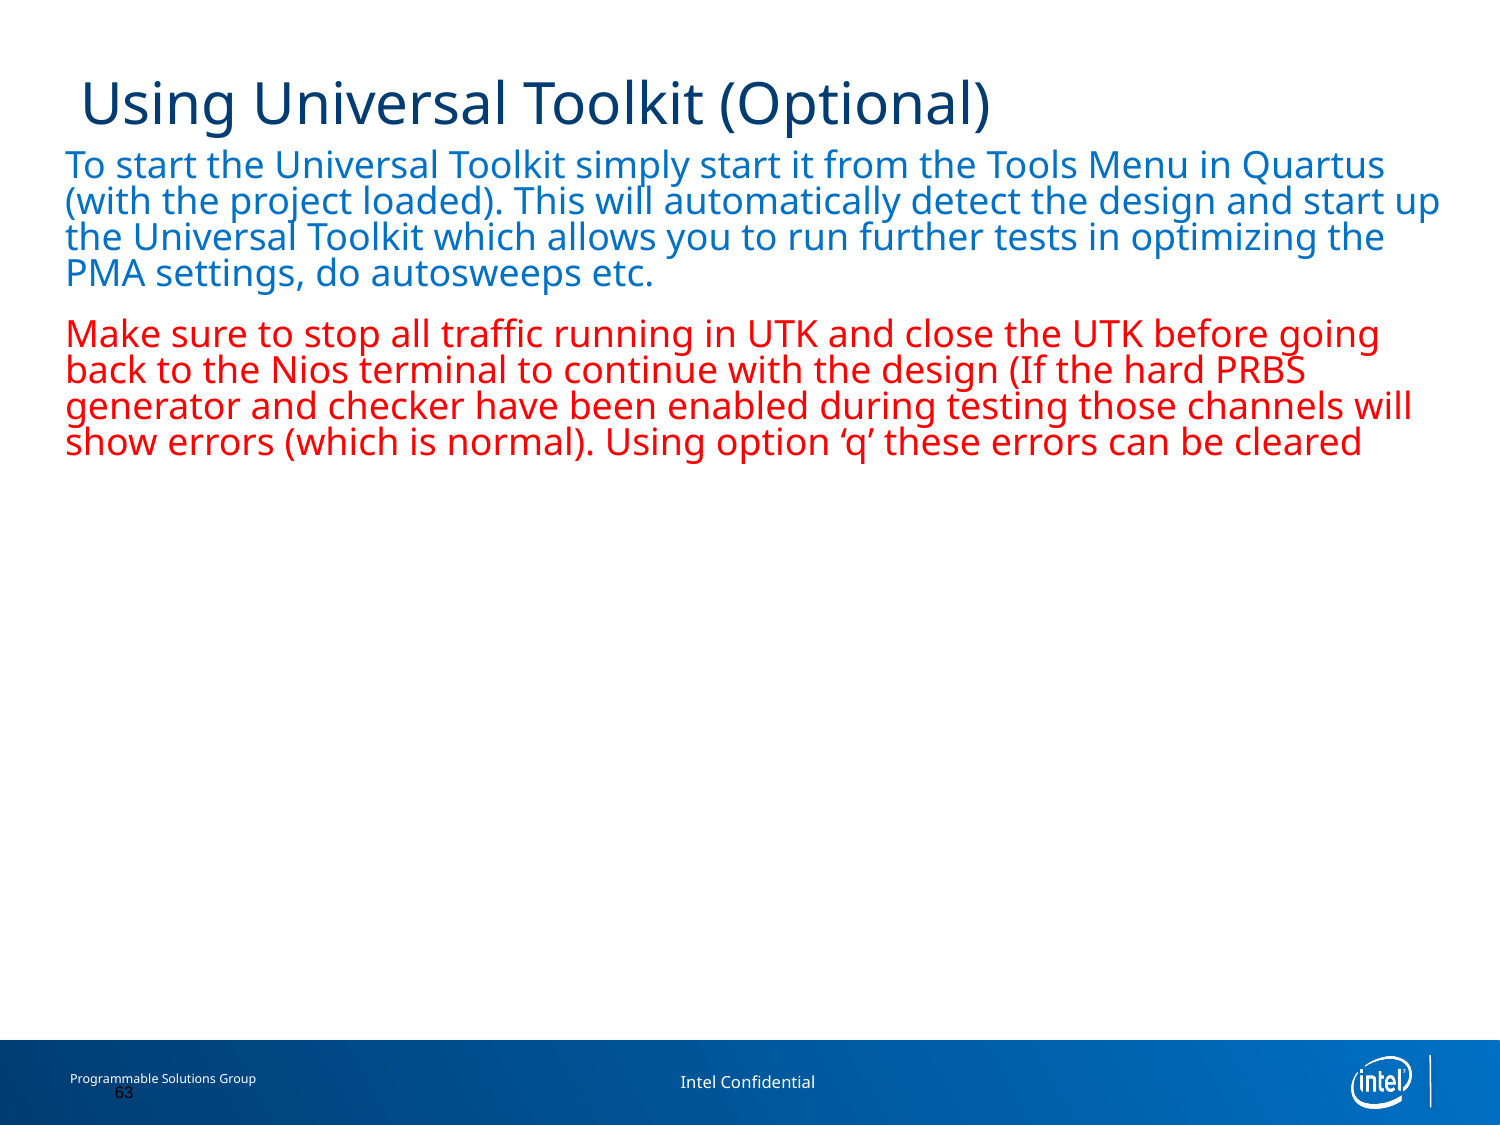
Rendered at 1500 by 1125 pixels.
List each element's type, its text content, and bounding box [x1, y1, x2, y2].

list To start the Universal Toolkit simply start it from the Tools Menu in Quartus (with the project loaded). This will automatically detect the design and start up the Universal Toolkit which allows you to run further tests in optimizing the PMA settings, do autosweeps etc. Make sure to stop all traffic running in UTK and close the UTK before going back to the Nios terminal to continue with the design (If the hard PRBS generator and checker have been enabled during testing those channels will show errors (which is normal). Using option ‘q’ these errors can be cleared [64, 149, 1460, 975]
title Using Universal Toolkit (Optional) [80, 65, 1458, 149]
picture [1351, 1056, 1412, 1109]
slide_number 63 [19, 1069, 134, 1116]
